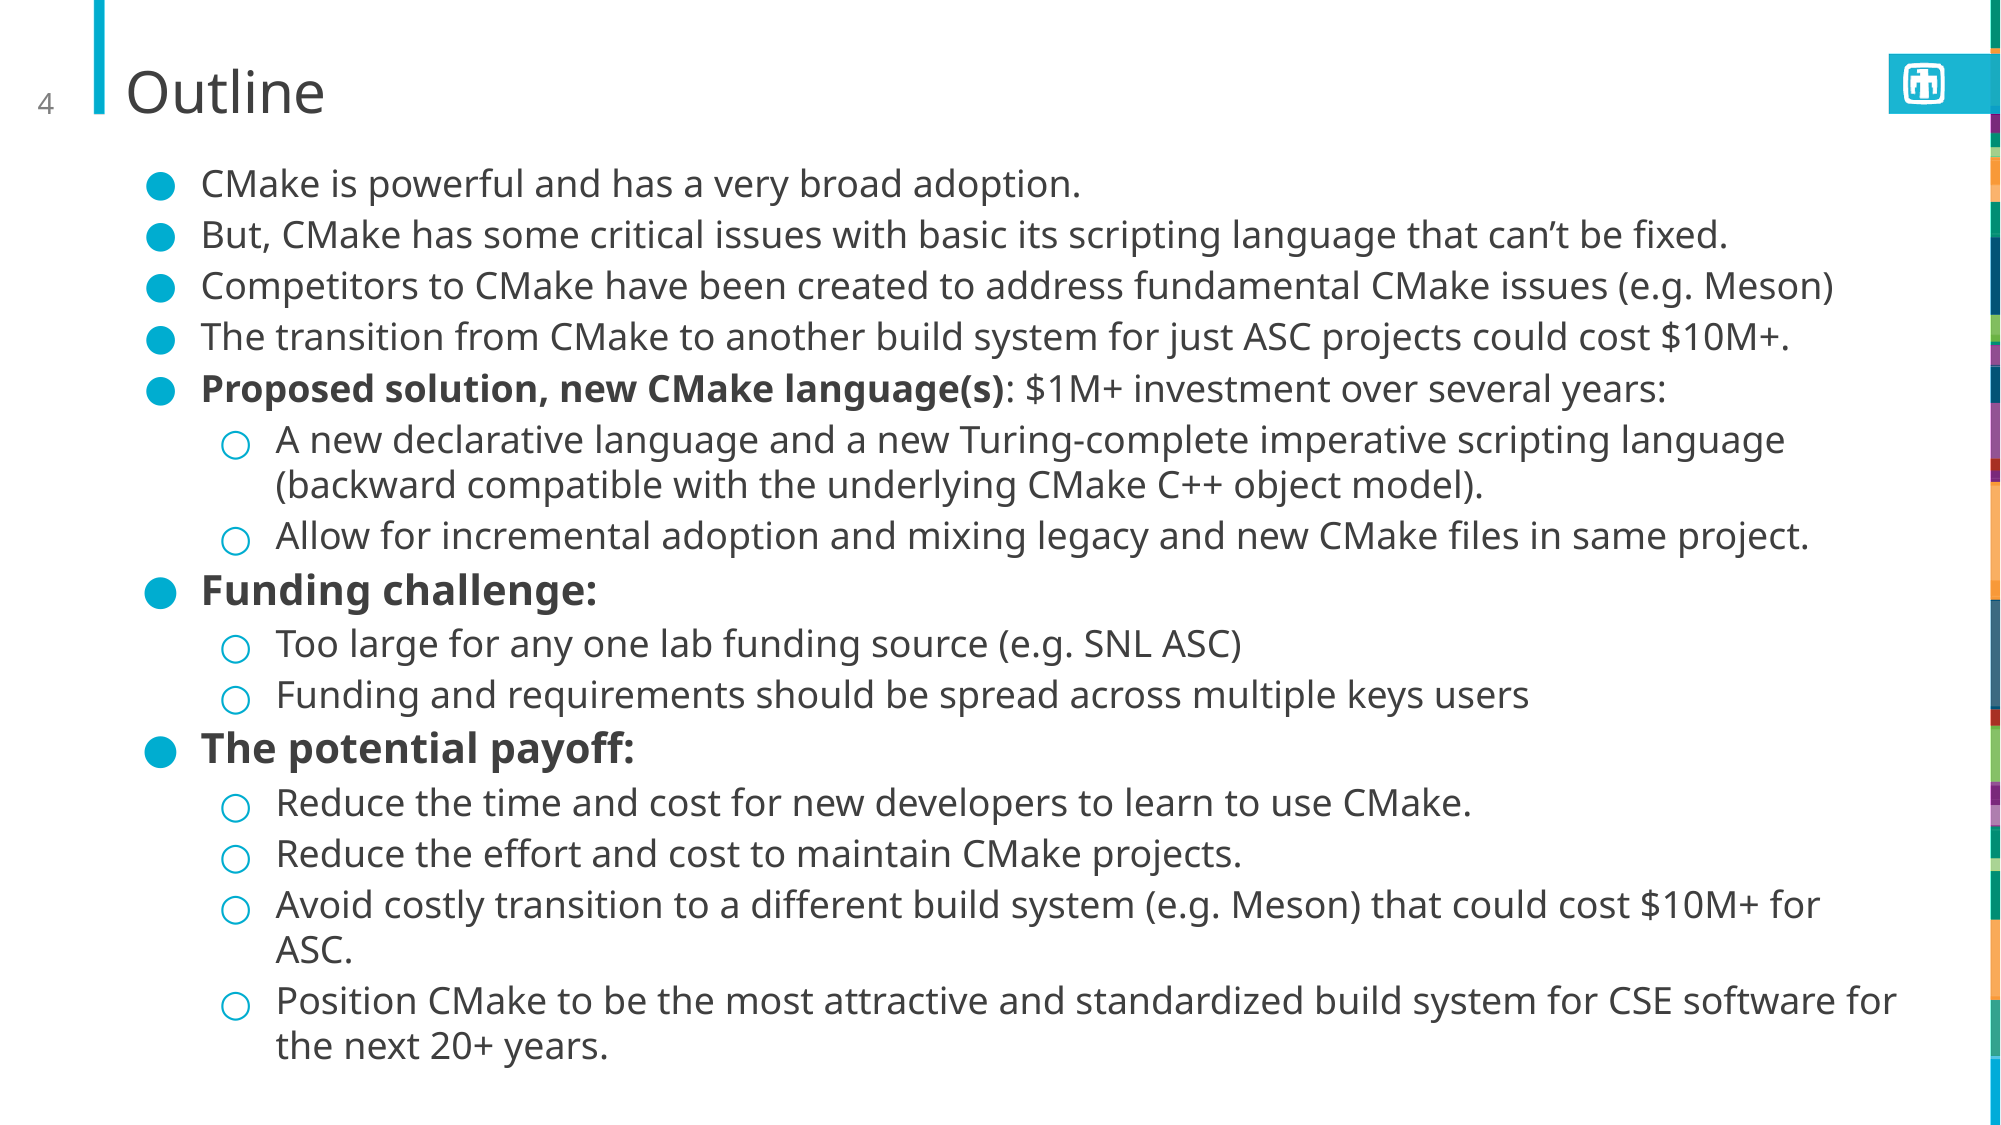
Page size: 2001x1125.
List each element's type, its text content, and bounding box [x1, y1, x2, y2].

slide_number 4 [0, 58, 92, 153]
list CMake is powerful and has a very broad adoption. But, CMake has some critical issues with basic its scripting language that can’t be fixed. Competitors to CMake have been created to address fundamental CMake issues (e.g. Meson) The transition from CMake to another build system for just ASC projects could cost $10M+. Proposed solution, new CMake language(s): $1M+ investment over several years: A new declarative language and a new Turing-complete imperative scripting language (backward compatible with the underlying CMake C++ object model). Allow for incremental adoption and mixing legacy and new CMake files in same project. Funding challenge: Too large for any one lab funding source (e.g. SNL ASC) Funding and requirements should be spread across multiple keys users The potential payoff: Reduce the time and cost for new developers to learn to use CMake. Reduce the effort and cost to maintain CMake projects. Avoid costly transition to a different build system (e.g. Meson) that could cost $10M+ for ASC. Position CMake to be the most attractive and standardized build system for CSE software for the next 20+ years. [118, 152, 1917, 1066]
picture [0, 0, 2001, 1125]
title Outline [118, 58, 1838, 152]
